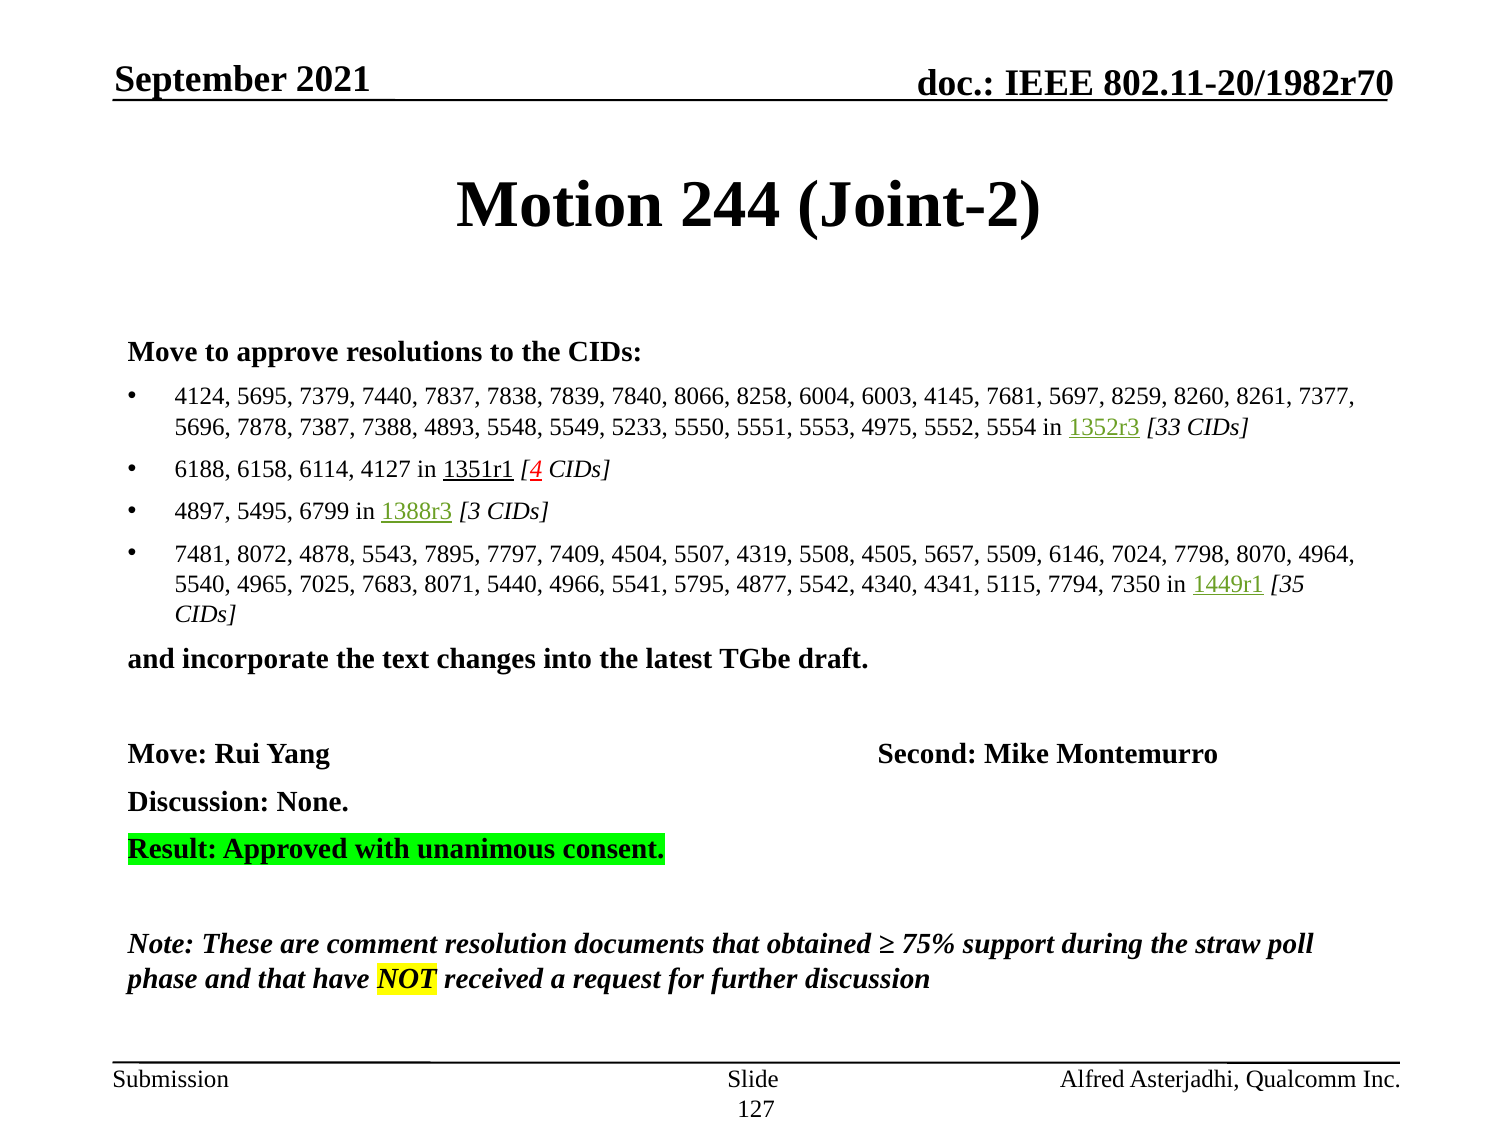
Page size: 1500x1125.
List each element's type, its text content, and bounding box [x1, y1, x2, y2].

list Move to approve resolutions to the CIDs: 4124, 5695, 7379, 7440, 7837, 7838, 7839, 7840, 8066, 8258, 6004, 6003, 4145, 7681, 5697, 8259, 8260, 8261, 7377, 5696, 7878, 7387, 7388, 4893, 5548, 5549, 5233, 5550, 5551, 5553, 4975, 5552, 5554 in 1352r3 [33 CIDs] 6188, 6158, 6114, 4127 in 1351r1 [4 CIDs] 4897, 5495, 6799 in 1388r3 [3 CIDs] 7481, 8072, 4878, 5543, 7895, 7797, 7409, 4504, 5507, 4319, 5508, 4505, 5657, 5509, 6146, 7024, 7798, 8070, 4964, 5540, 4965, 7025, 7683, 8071, 5440, 4966, 5541, 5795, 4877, 5542, 4340, 4341, 5115, 7794, 7350 in 1449r1 [35 CIDs] and incorporate the text changes into the latest TGbe draft. Move: Rui Yang Second: Mike Montemurro Discussion: None. Result: Approved with unanimous consent. Note: These are comment resolution documents that obtained ≥ 75% support during the straw poll phase and that have NOT received a request for further discussion [112, 324, 1388, 1063]
slide_number Slide 127 [712, 1061, 800, 1123]
title Motion 244 (Joint-2) [112, 112, 1388, 288]
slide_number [114, 54, 423, 100]
footer Alfred Asterjadhi, Qualcomm Inc. [878, 1061, 1402, 1093]
